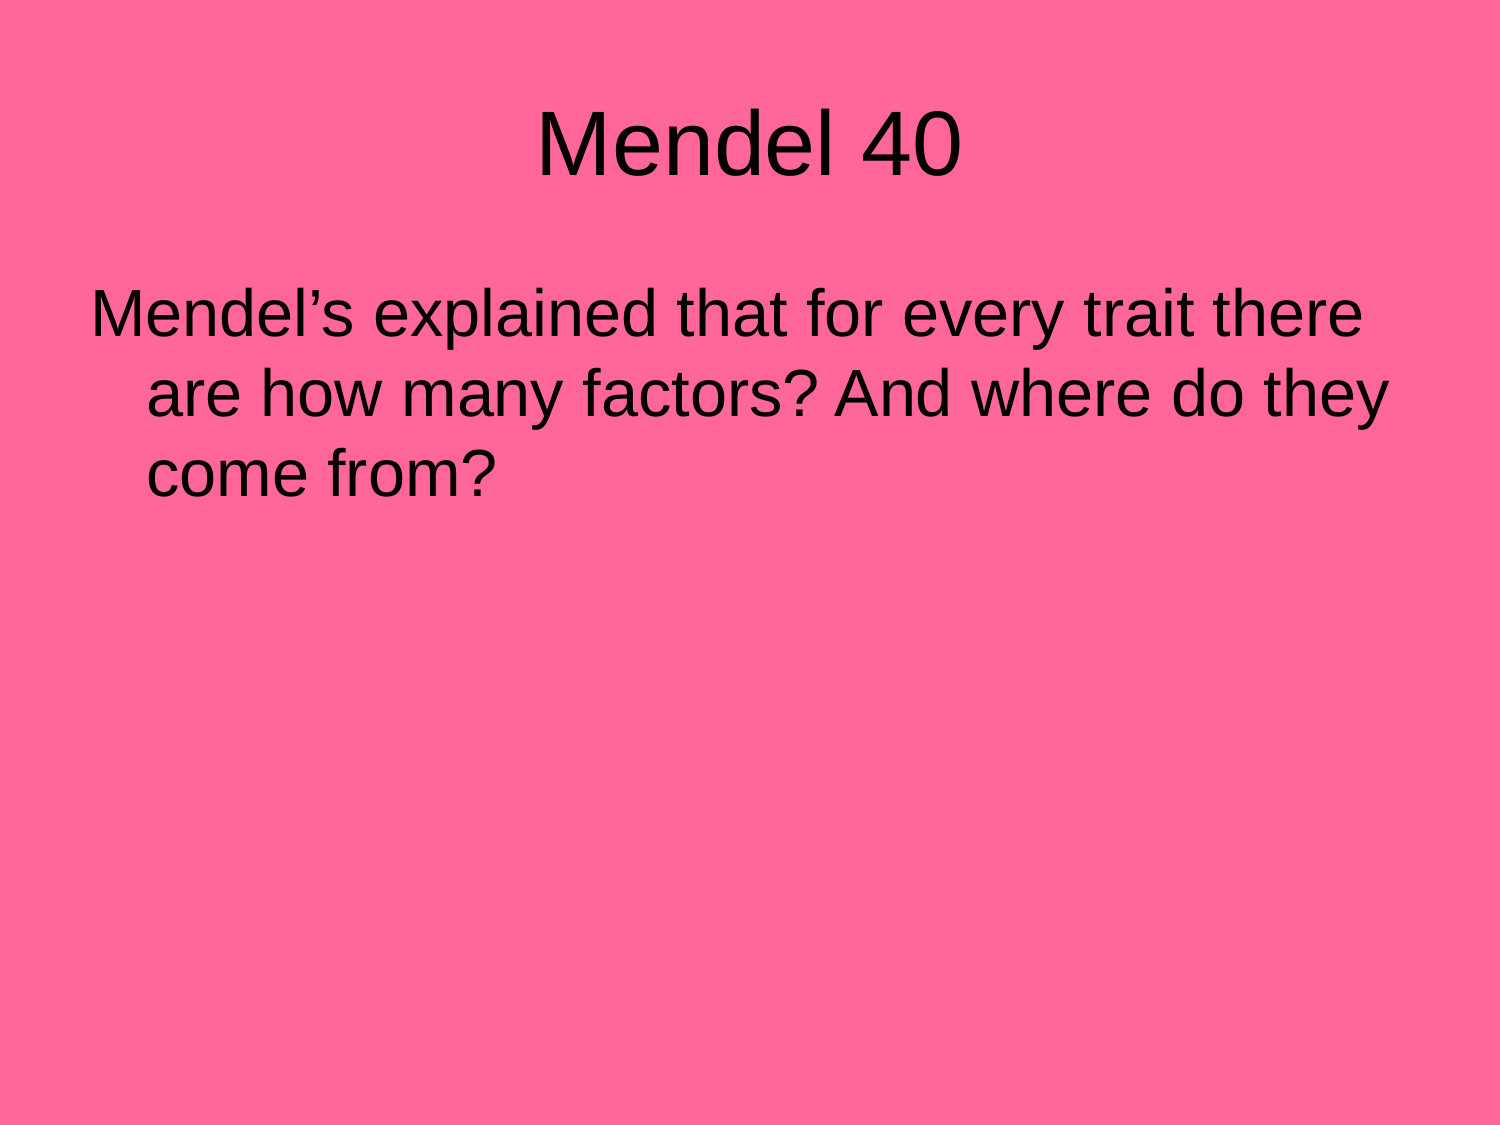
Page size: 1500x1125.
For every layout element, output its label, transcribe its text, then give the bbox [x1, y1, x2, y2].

title Mendel 40 [74, 44, 1426, 233]
list Mendel’s explained that for every trait there are how many factors? And where do they come from? [74, 262, 1426, 1006]
